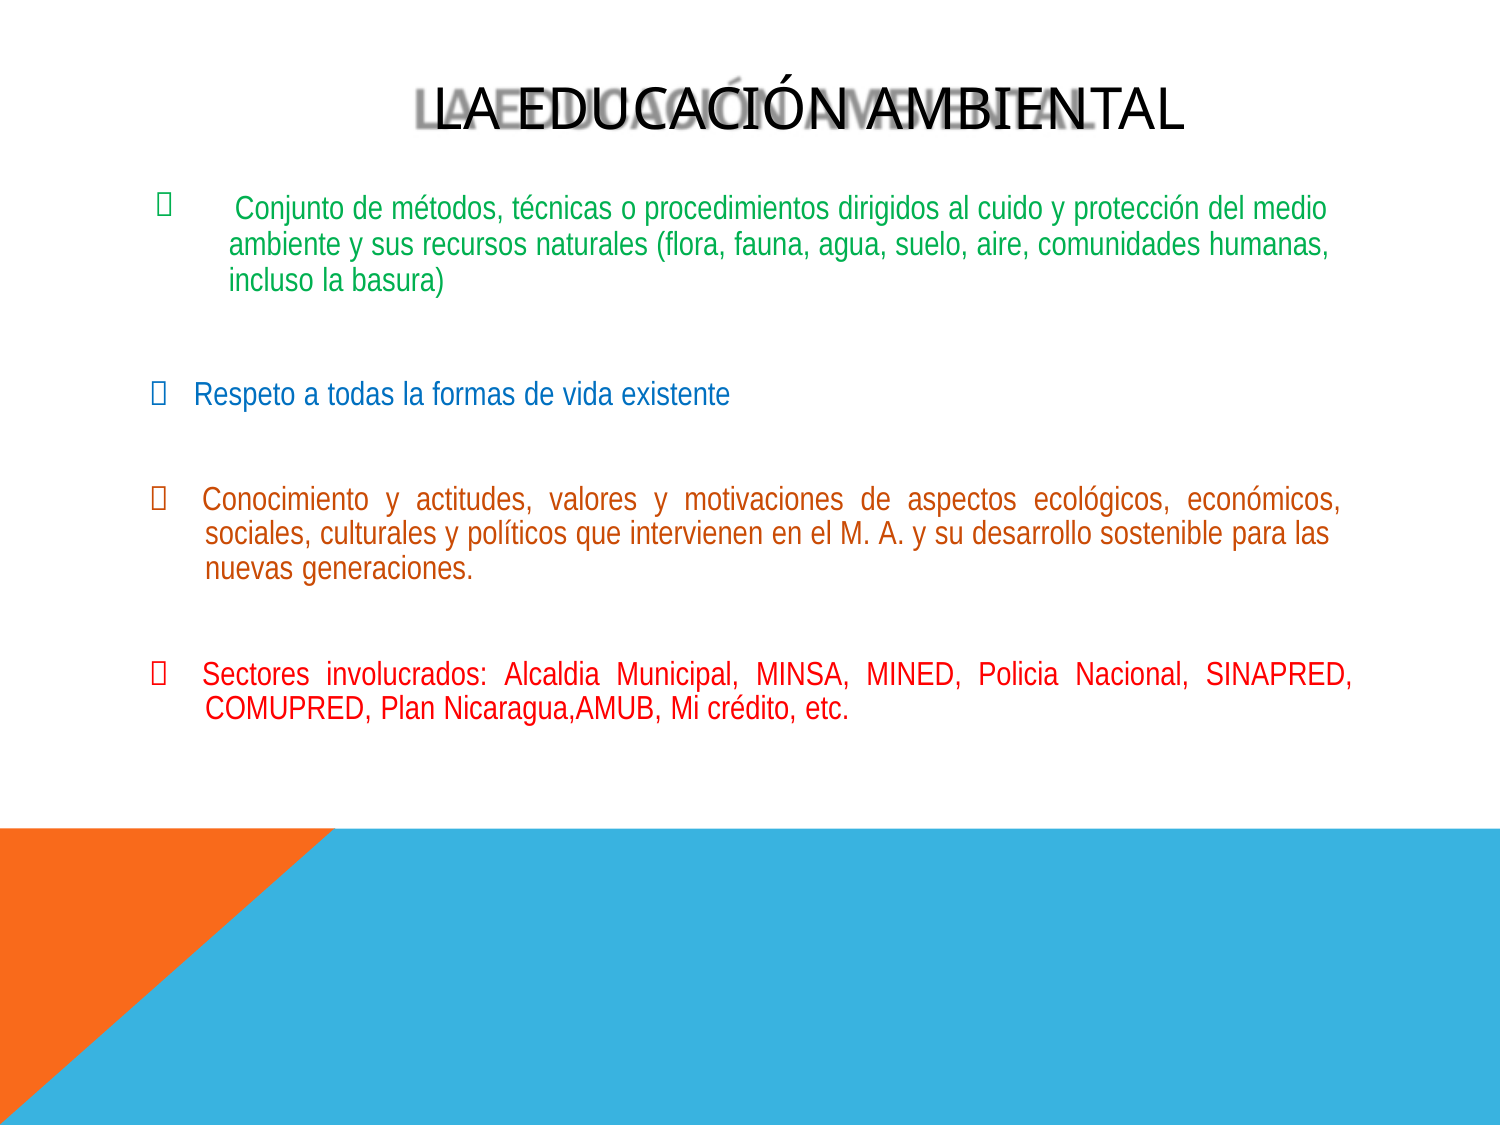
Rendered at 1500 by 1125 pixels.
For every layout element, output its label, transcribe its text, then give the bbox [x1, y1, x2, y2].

text_box  Respeto a todas la formas de vida existente  Conocimiento y actitudes, valores y motivaciones de aspectos ecológicos, económicos, sociales, culturales y políticos que intervienen en el M. A. y su desarrollo sostenible para las nuevas generaciones.  Sectores involucrados: Alcaldia Municipal, MINSA, MINED, Policia Nacional, SINAPRED, COMUPRED, Plan Nicaragua,AMUB, Mi crédito, etc. [148, 374, 1354, 735]
text_box [0, 0, 1500, 826]
text_box LA EDUCACIÓN AMBIENTAL Conjunto de métodos, técnicas o procedimientos dirigidos al cuido y protección del medio ambiente y sus recursos naturales (flora, fauna, agua, suelo, aire, comunidades humanas, incluso la basura) [228, 79, 1330, 306]
text_box  [154, 187, 175, 231]
text_box [0, 826, 333, 1120]
picture [372, 49, 1151, 184]
text_box [0, 826, 1500, 1125]
